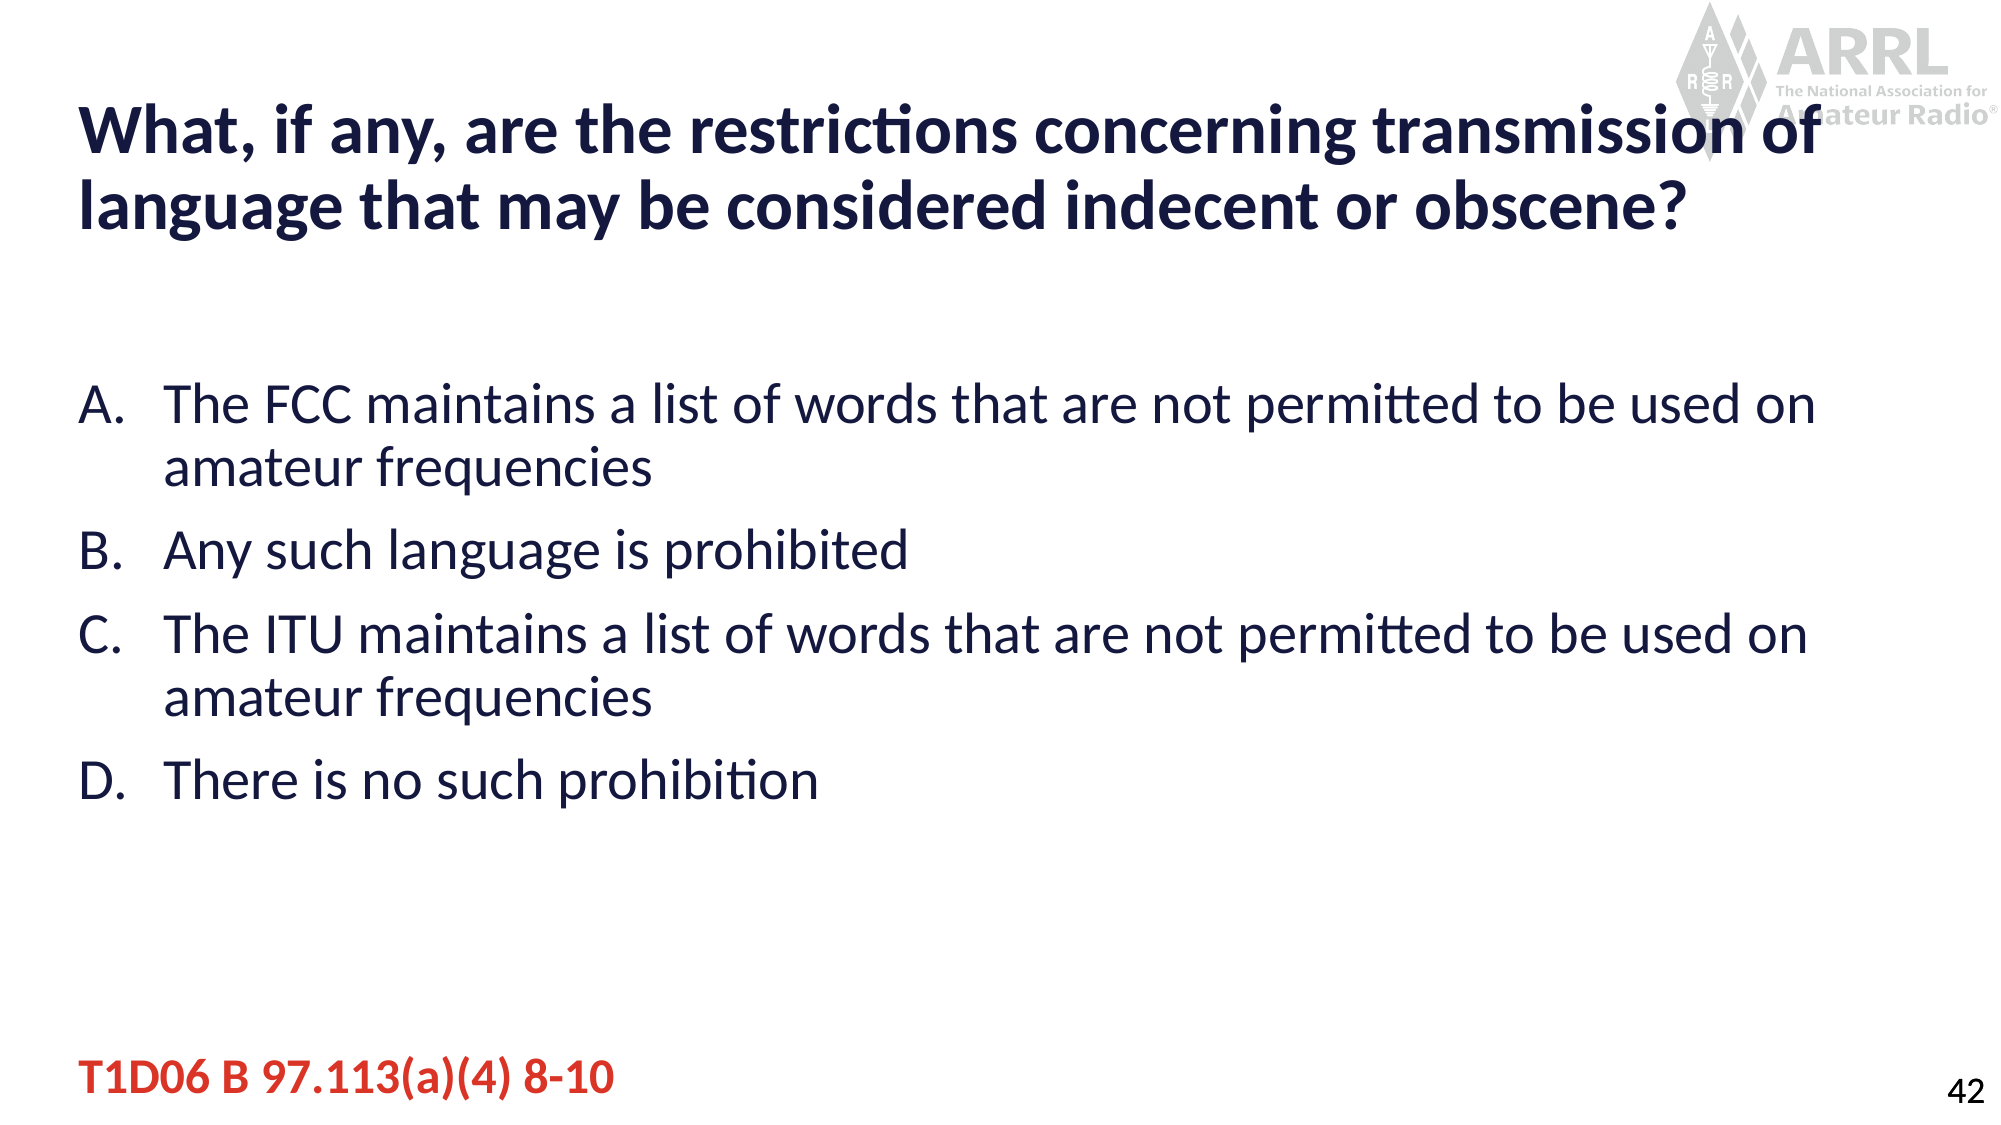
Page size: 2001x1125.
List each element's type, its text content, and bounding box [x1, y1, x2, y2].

title What, if any, are the restrictions concerning transmission of language that may be considered indecent or obscene? [63, 59, 1863, 278]
text_box T1D06 B 97.113(a)(4) 8-10 [63, 1036, 921, 1112]
picture [1674, 0, 2000, 164]
list The FCC maintains a list of words that are not permitted to be used on amateur frequencies Any such language is prohibited The ITU maintains a list of words that are not permitted to be used on amateur frequencies There is no such prohibition [63, 365, 1863, 989]
